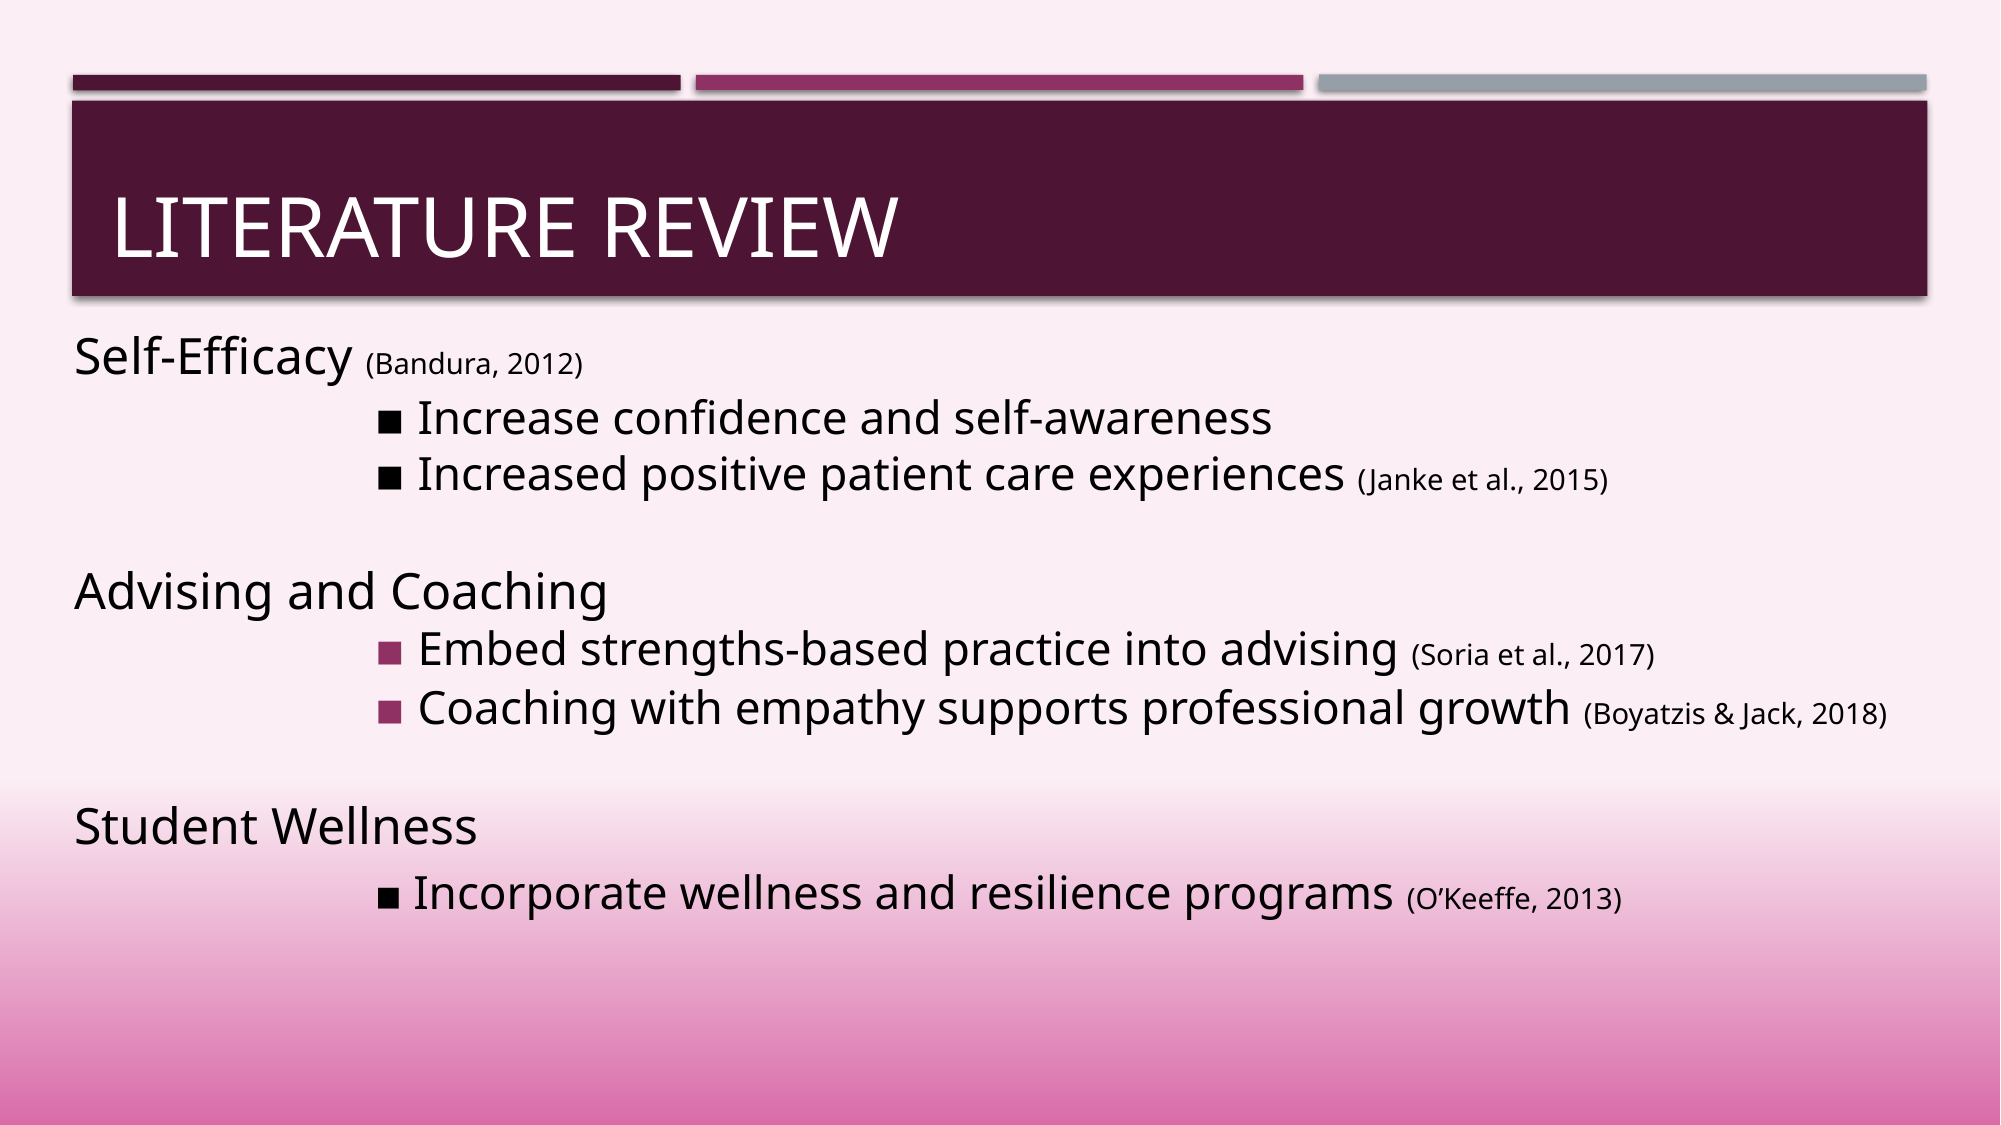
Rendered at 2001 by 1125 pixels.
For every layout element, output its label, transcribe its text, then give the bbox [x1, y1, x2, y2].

title Literature review [95, 115, 1905, 282]
list Self-Efficacy (Bandura, 2012) ▪ Increase confidence and self-awareness ▪ Increased positive patient care experiences (Janke et al., 2015) Advising and Coaching ▪ Embed strengths-based practice into advising (Soria et al., 2017) ▪ Coaching with empathy supports professional growth (Boyatzis & Jack, 2018) Student Wellness ▪ Incorporate wellness and resilience programs (O’Keeffe, 2013) [59, 315, 1941, 1088]
